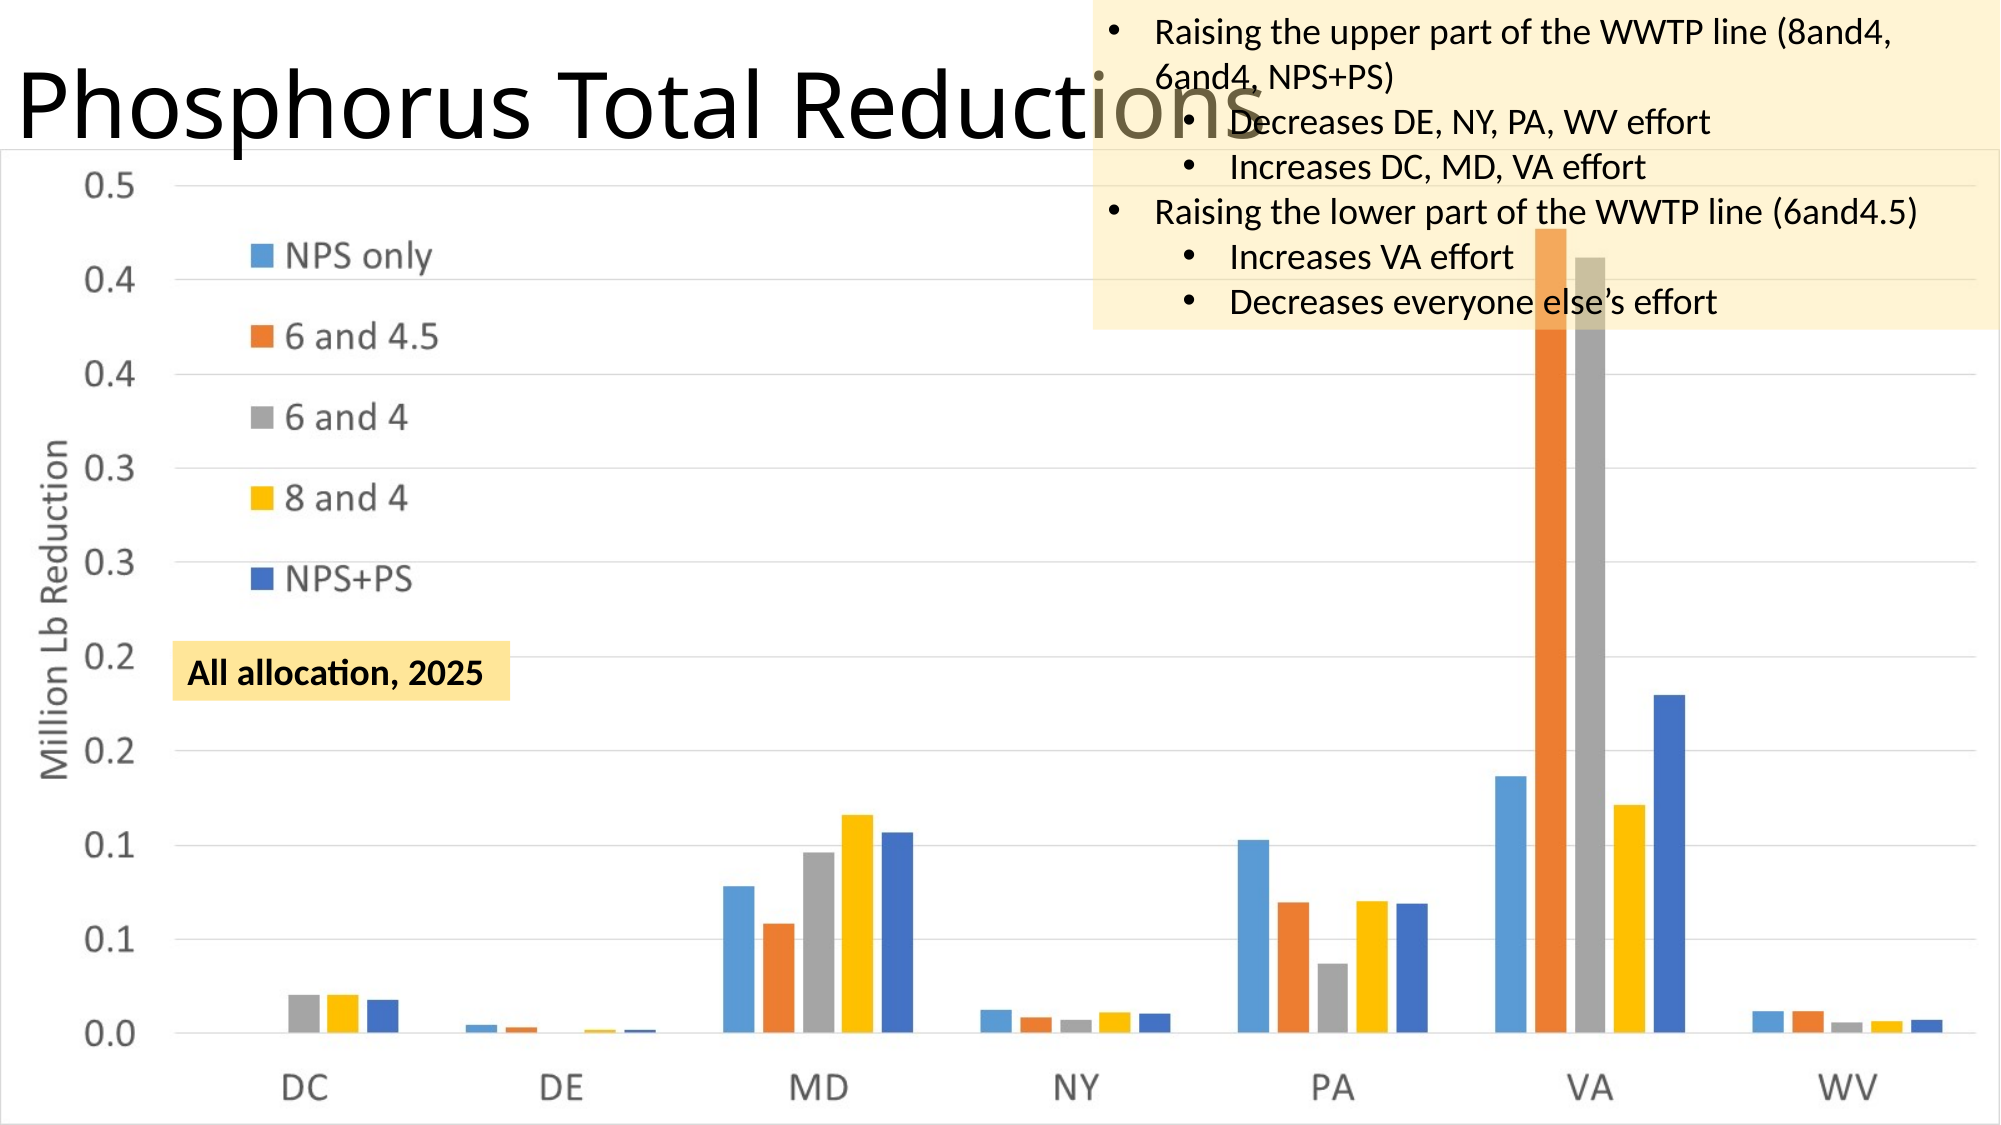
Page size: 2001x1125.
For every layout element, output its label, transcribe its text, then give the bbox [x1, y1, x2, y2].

title Phosphorus Total Reductions [0, 0, 1092, 149]
picture [0, 149, 2000, 1125]
text_box Raising the upper part of the WWTP line (8and4, 6and4, NPS+PS) Decreases DE, NY, PA, WV effort Increases DC, MD, VA effort Raising the lower part of the WWTP line (6and4.5) Increases VA effort Decreases everyone else’s effort [1092, 0, 2000, 149]
